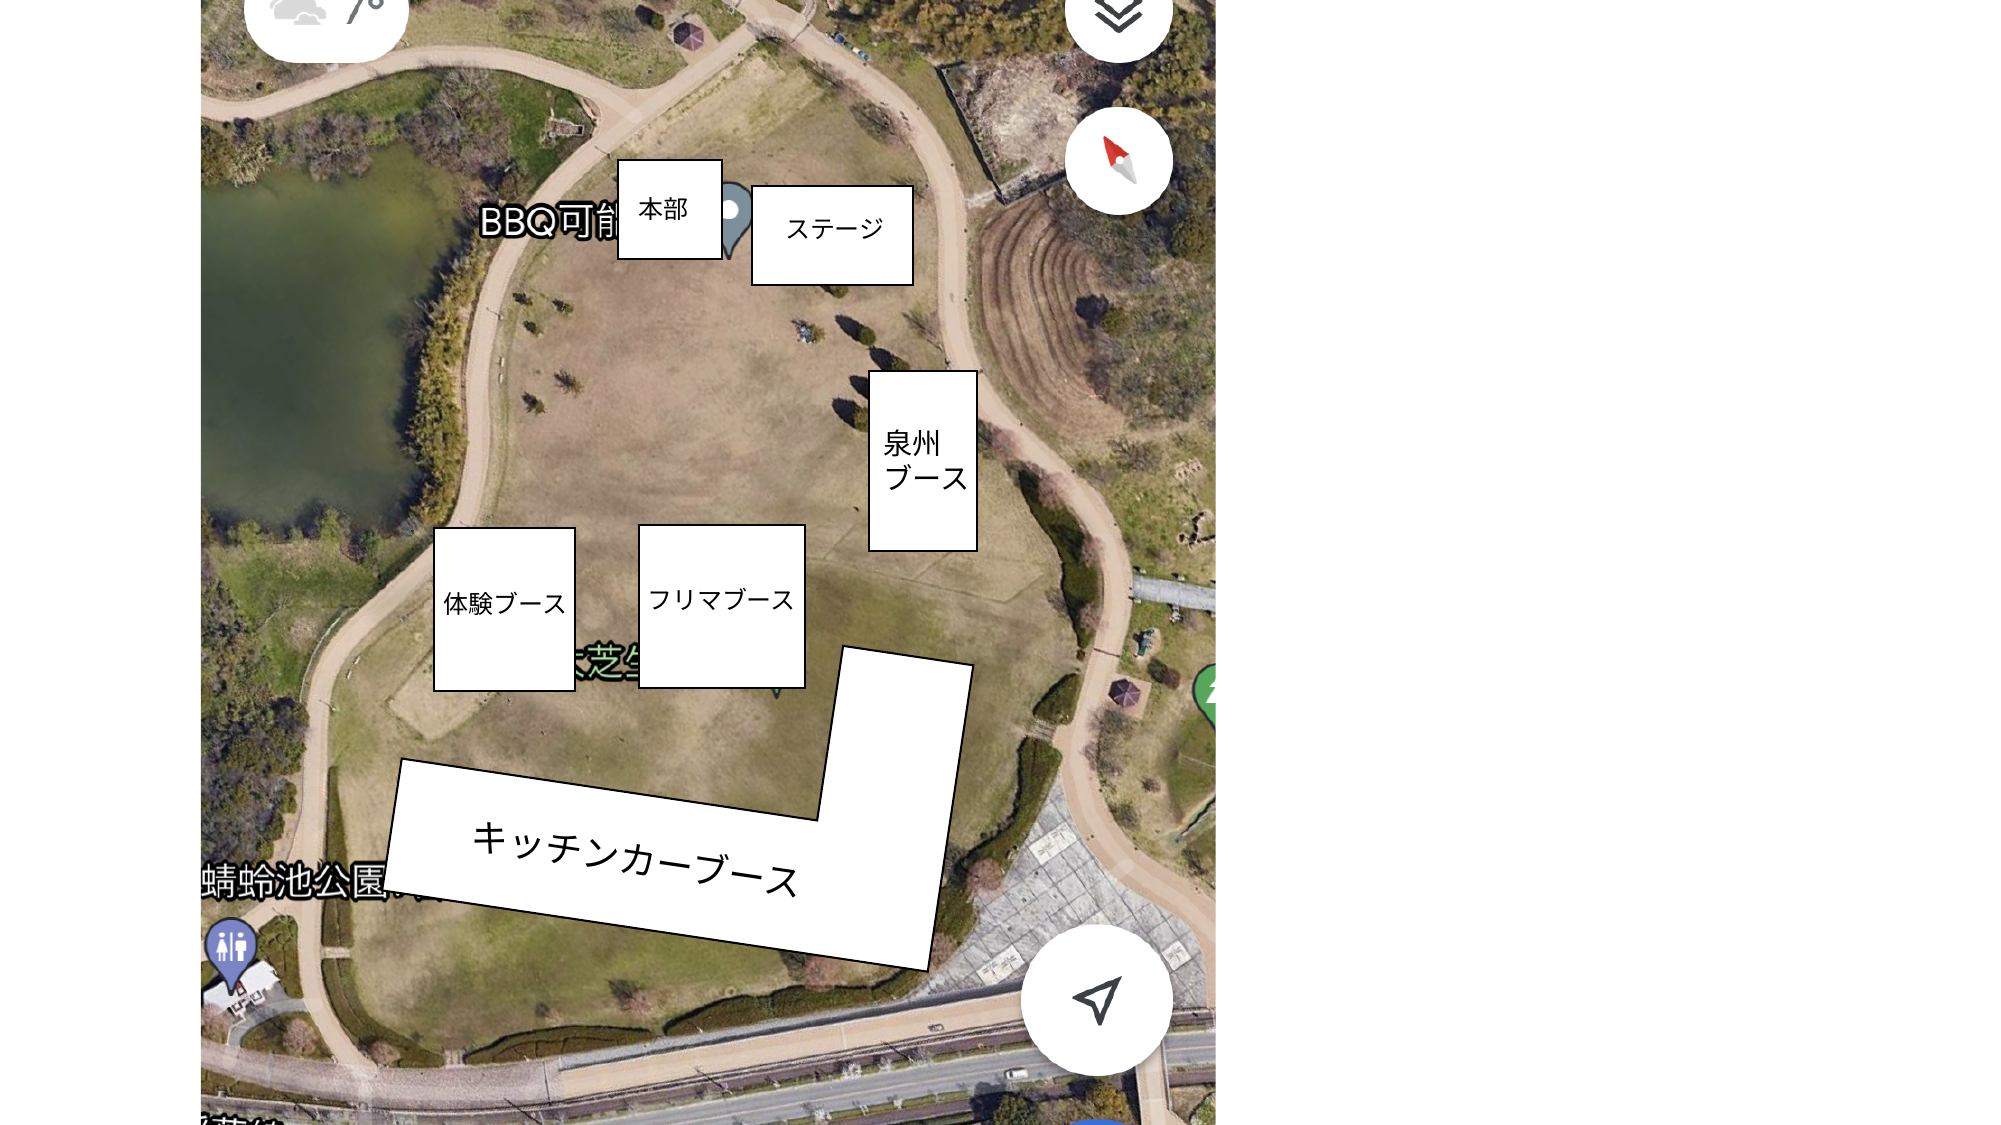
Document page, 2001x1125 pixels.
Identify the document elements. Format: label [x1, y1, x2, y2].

picture [200, 0, 1216, 1125]
